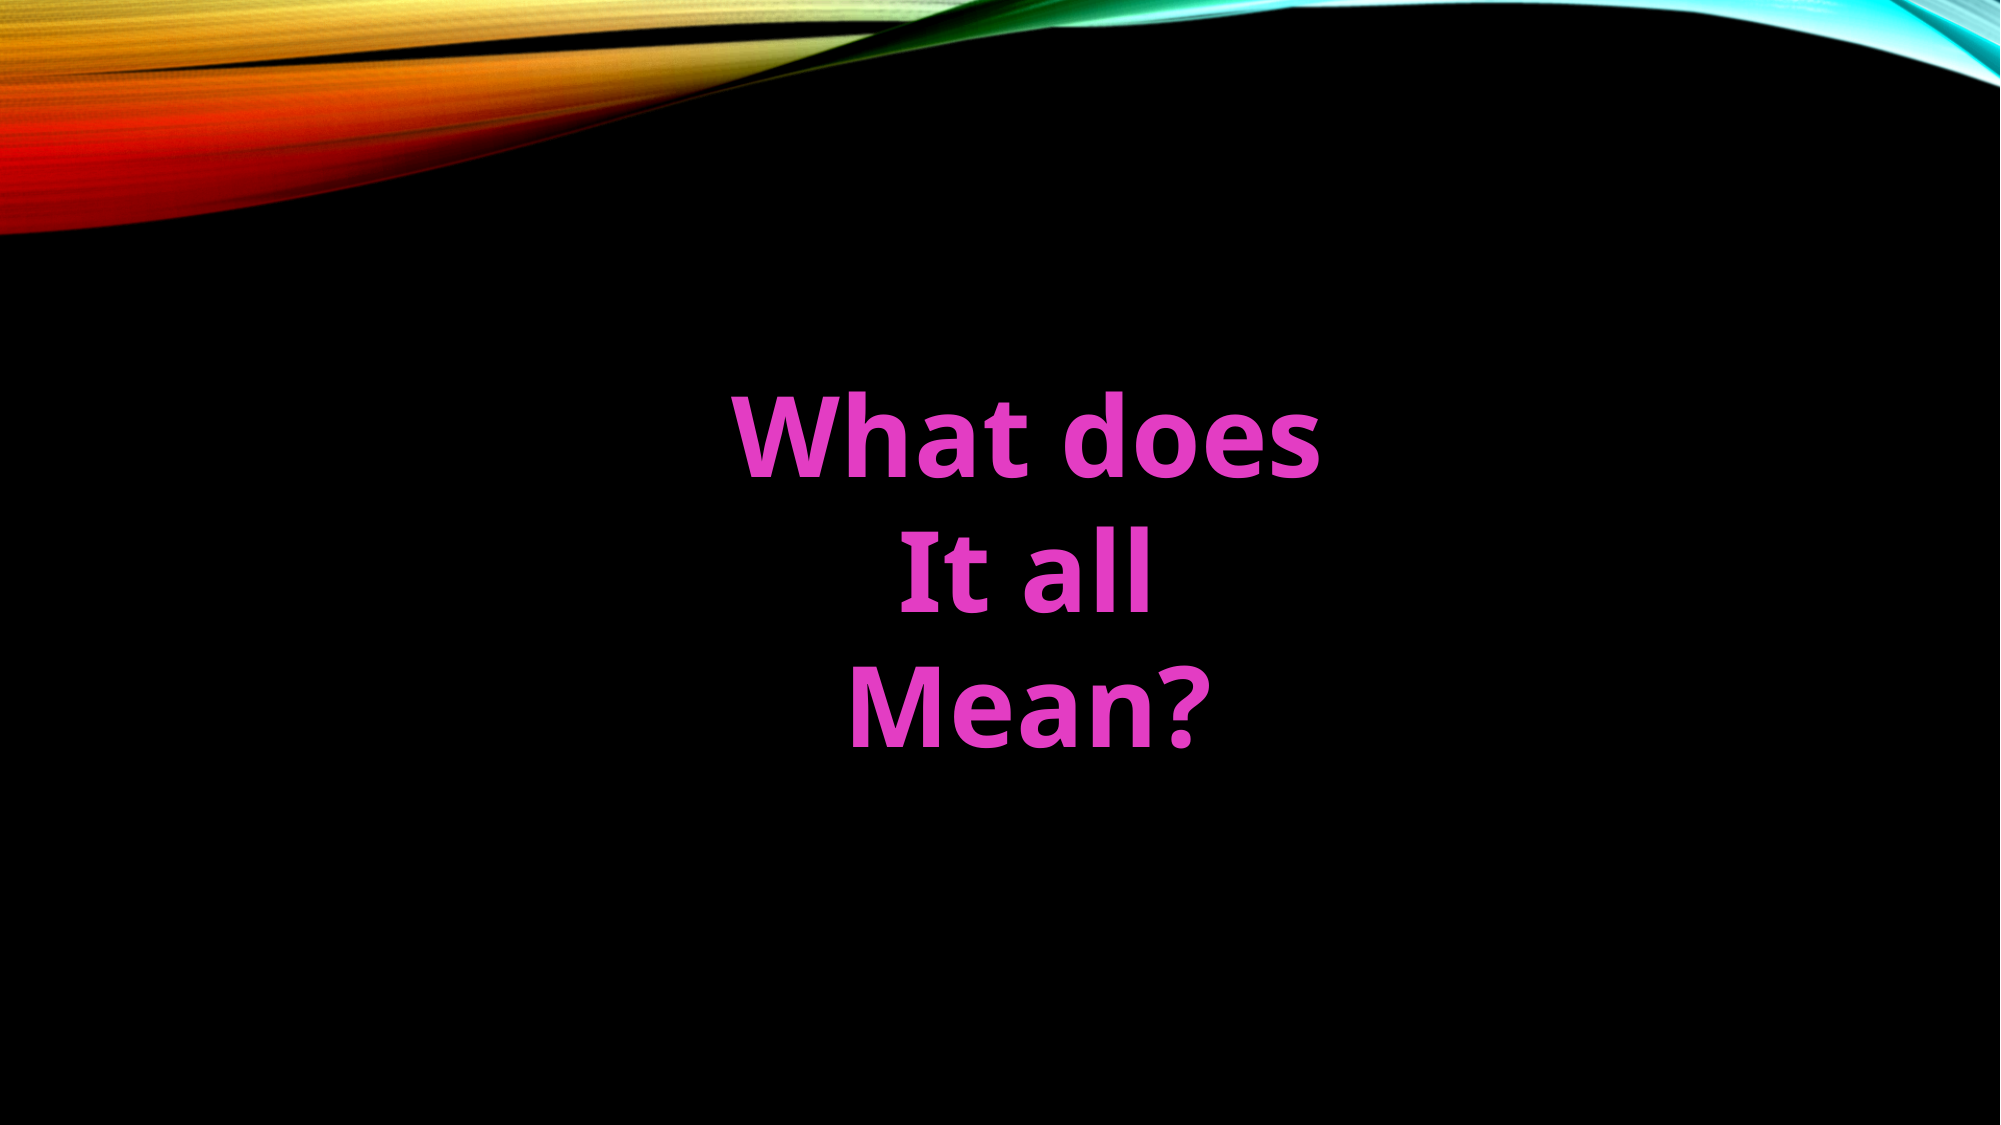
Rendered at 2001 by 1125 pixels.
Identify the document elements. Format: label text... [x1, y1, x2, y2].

text_box What does It all Mean? [447, 357, 1609, 778]
picture [0, 0, 2000, 237]
